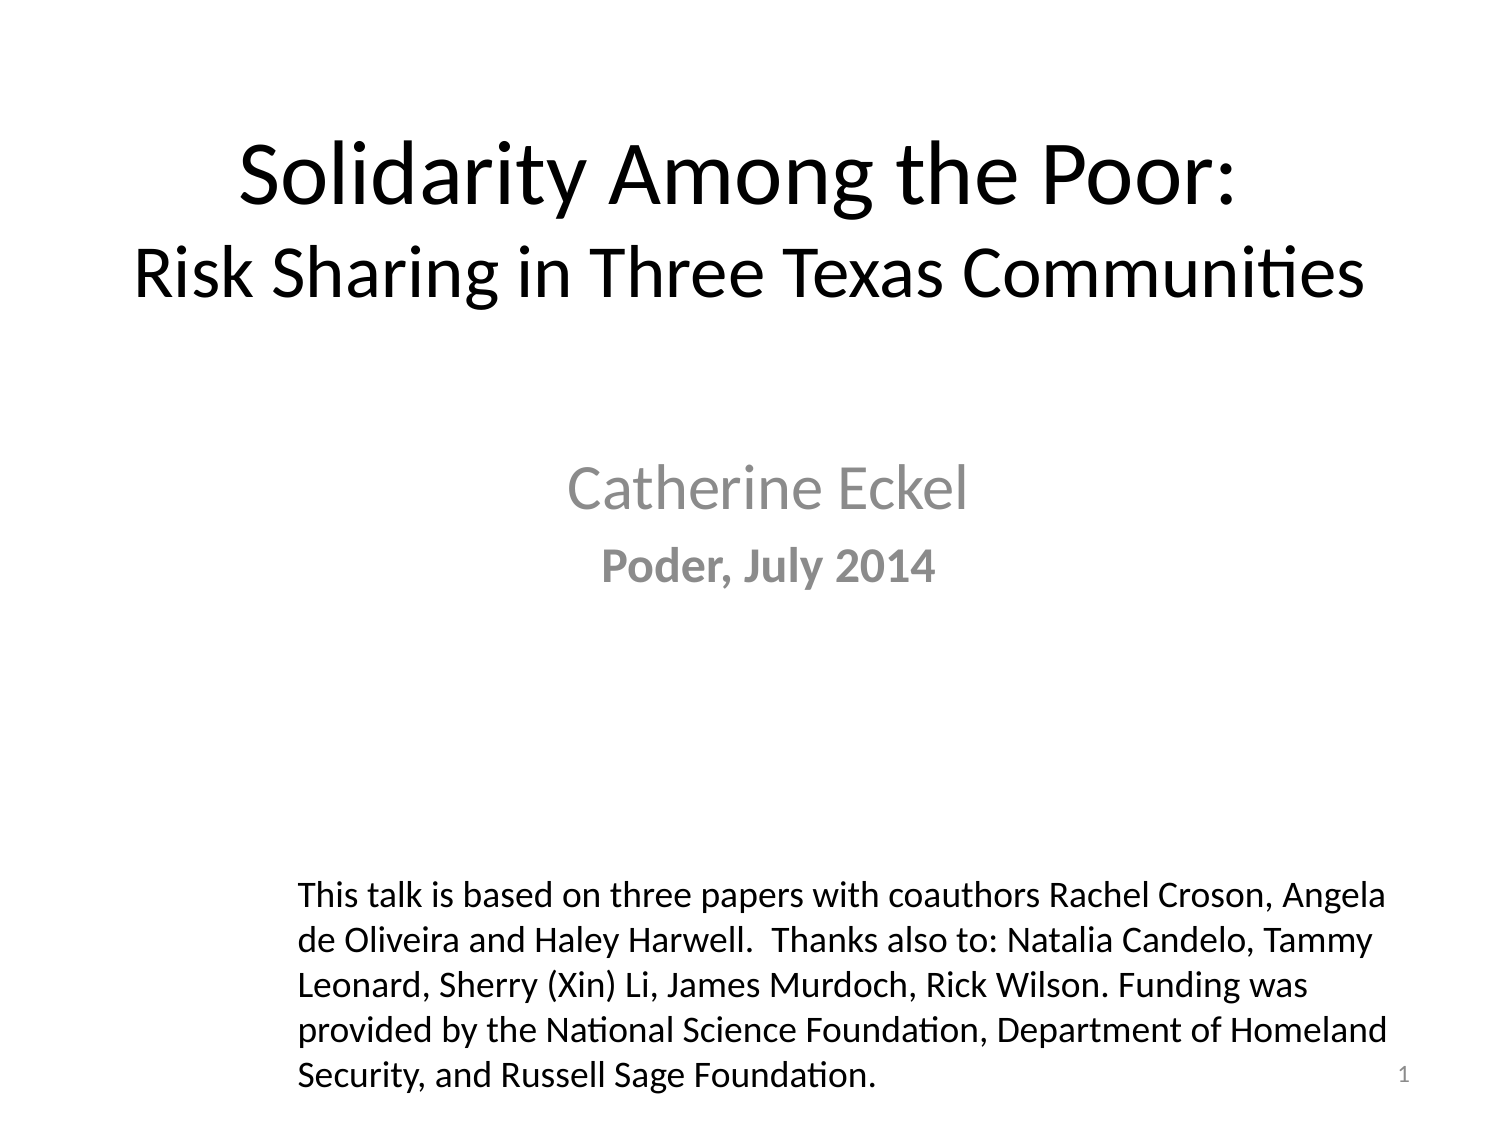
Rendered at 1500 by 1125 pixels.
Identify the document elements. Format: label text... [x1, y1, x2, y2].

text_box This talk is based on three papers with coauthors Rachel Croson, Angela de Oliveira and Haley Harwell. Thanks also to: Natalia Candelo, Tammy Leonard, Sherry (Xin) Li, James Murdoch, Rick Wilson. Funding was provided by the National Science Foundation, Department of Homeland Security, and Russell Sage Foundation. [282, 862, 1425, 1125]
title Solidarity Among the Poor: Risk Sharing in Three Texas Communities [112, 37, 1388, 388]
subtitle Catherine Eckel Poder, July 2014 [112, 437, 1425, 750]
